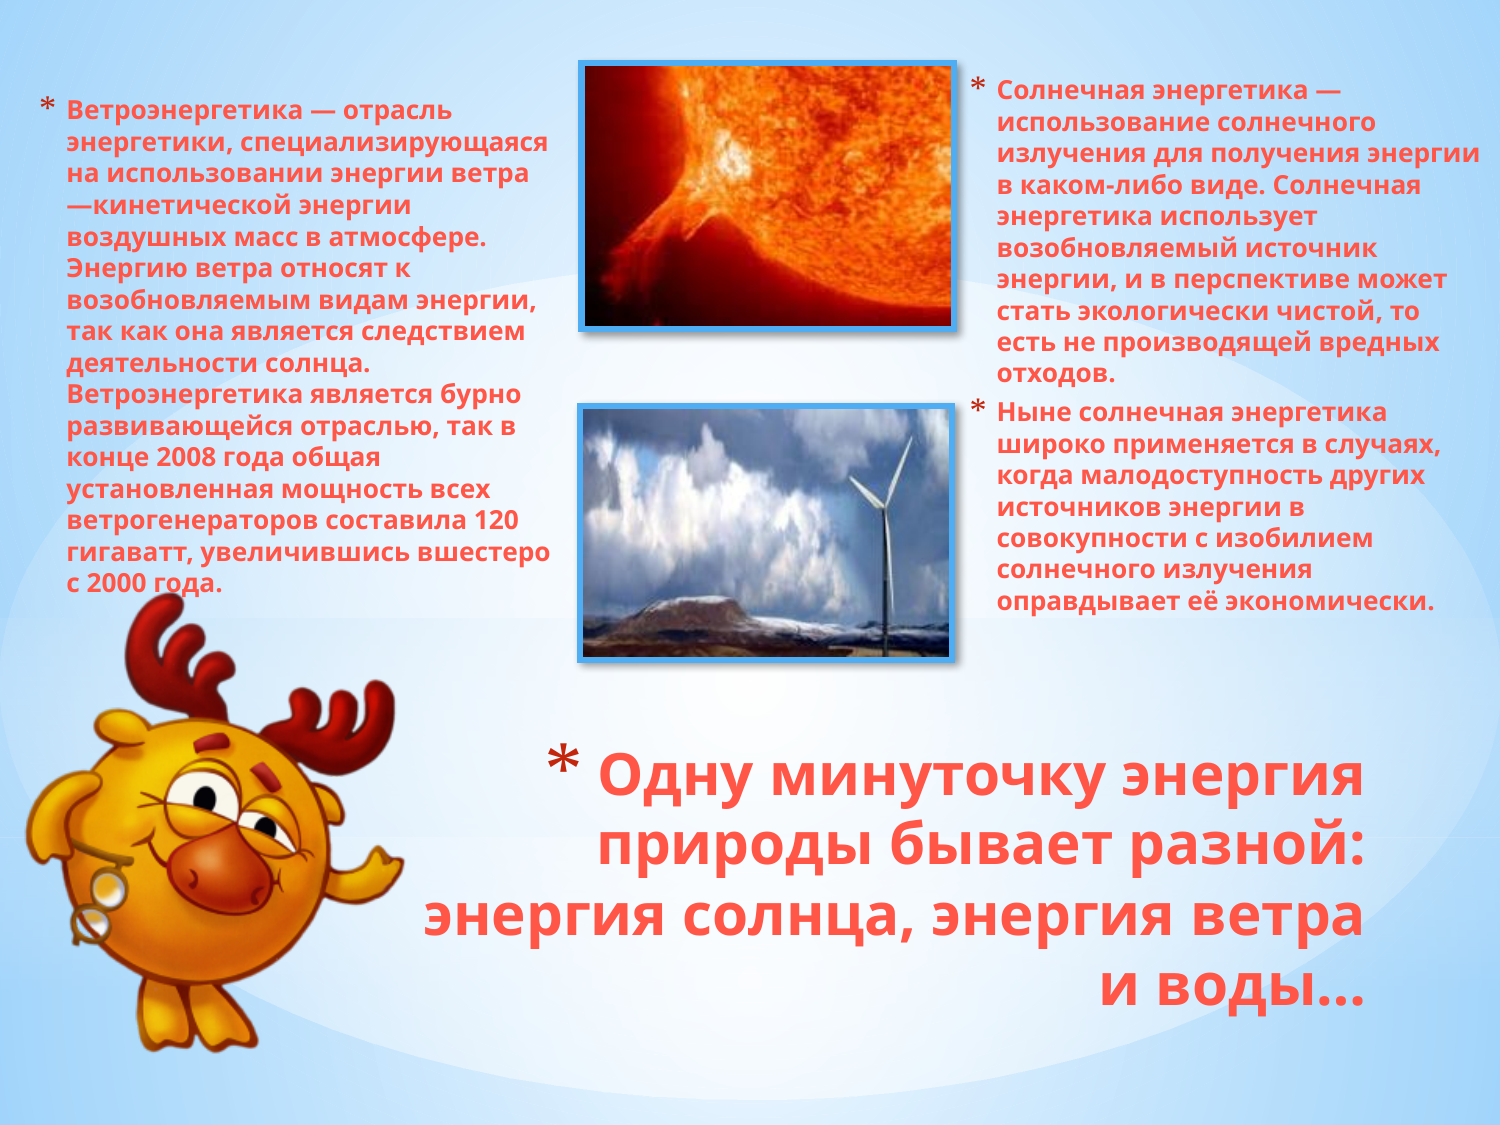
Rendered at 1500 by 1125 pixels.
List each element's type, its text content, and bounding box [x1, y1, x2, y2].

list Ветроэнергетика — отрасль энергетики, специализирующаяся на использовании энергии ветра —кинетической энергии воздушных масс в атмосфере. Энергию ветра относят к возобновляемым видам энергии, так как она является следствием деятельности солнца. Ветроэнергетика является бурно развивающейся отраслью, так в конце 2008 года общая установленная мощность всех ветрогенераторов составила 120 гигаватт, увеличившись вшестеро с 2000 года. [17, 85, 567, 657]
picture [582, 408, 950, 658]
list Солнечная энергетика — использование солнечного излучения для получения энергии в каком-либо виде. Солнечная энергетика использует возобновляемый источник энергии, и в перспективе может стать экологически чистой, то есть не производящей вредных отходов. Ныне солнечная энергетика широко применяется в случаях, когда малодоступность других источников энергии в совокупности с изобилием солнечного излучения оправдывает её экономически. [947, 66, 1498, 637]
picture [584, 66, 951, 327]
title Одну минуточку энергия природы бывает разной: энергия солнца, энергия ветра и воды… [437, 729, 1382, 917]
picture [0, 585, 432, 1061]
